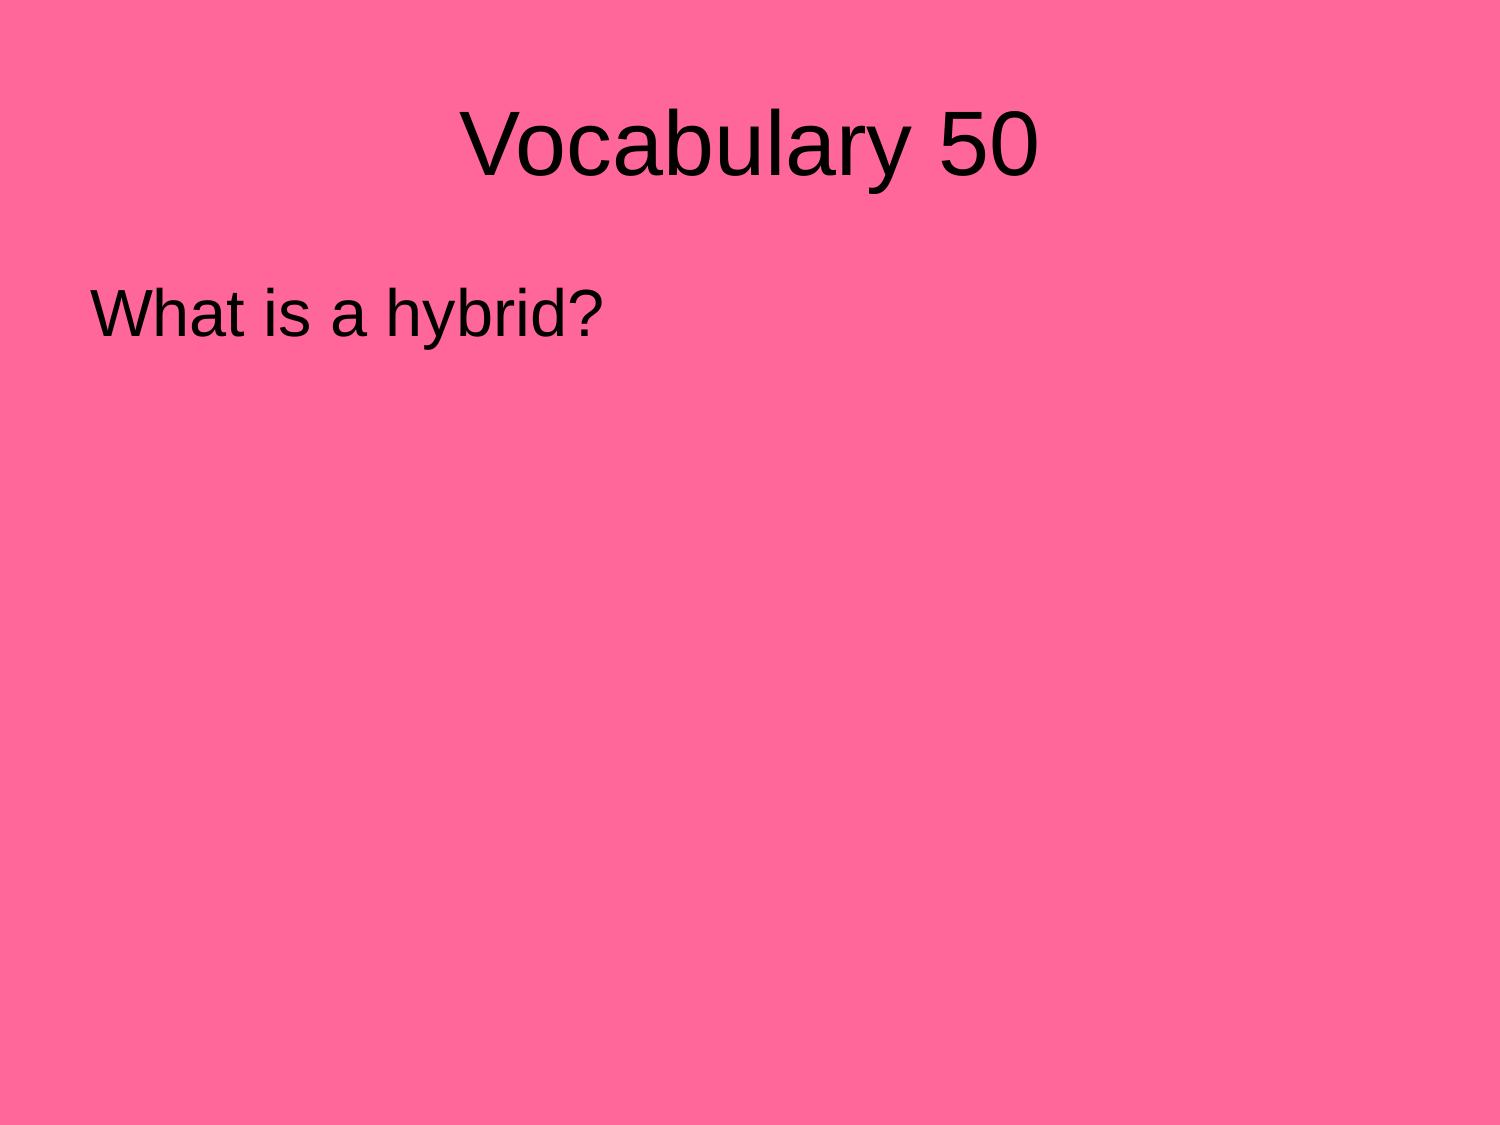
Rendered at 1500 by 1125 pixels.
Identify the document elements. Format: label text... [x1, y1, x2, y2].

list What is a hybrid? [74, 262, 1426, 1006]
title Vocabulary 50 [74, 44, 1426, 233]
